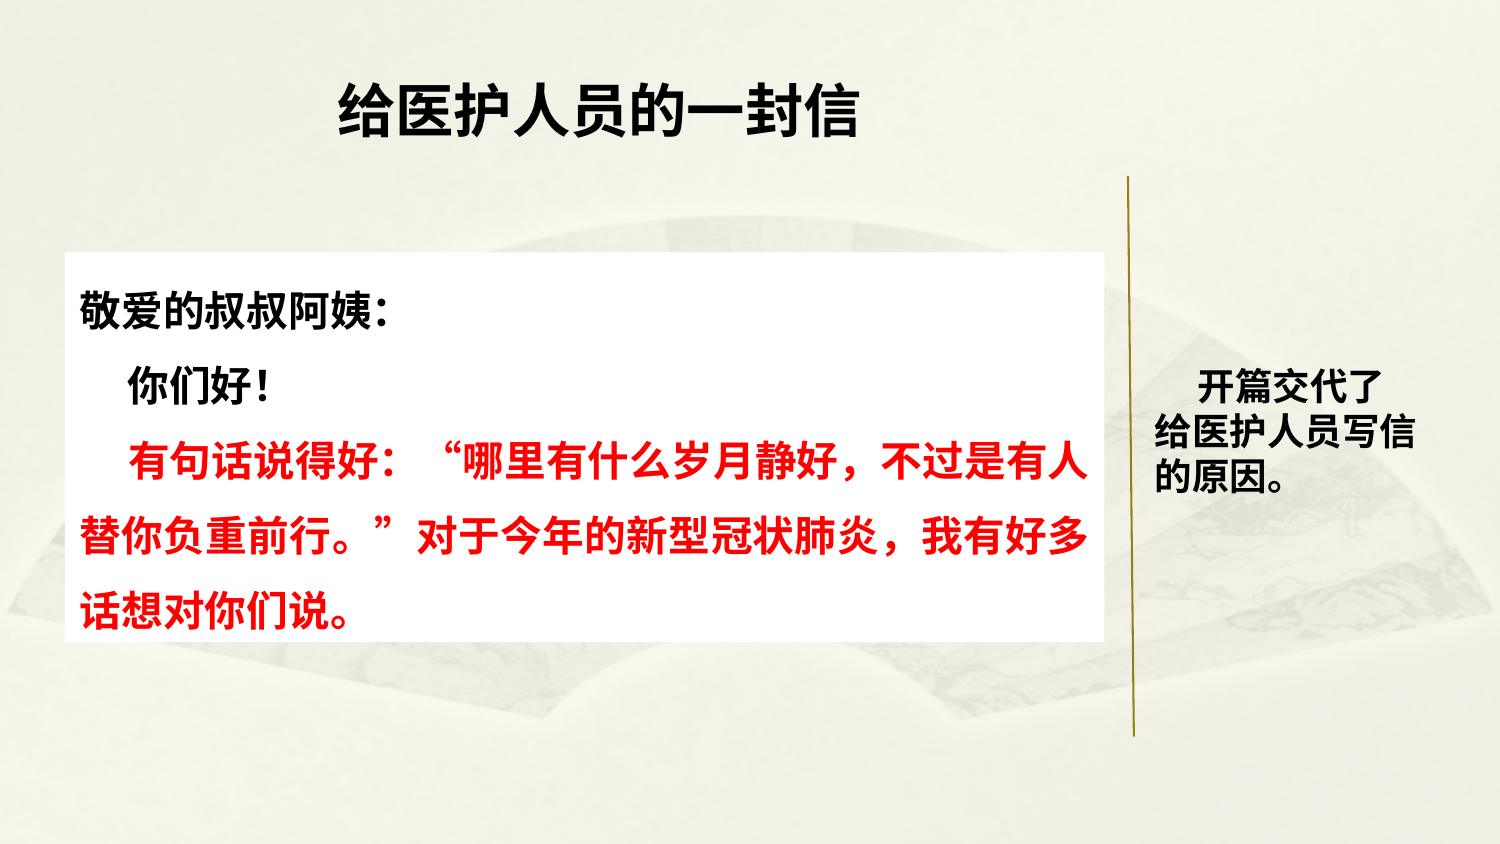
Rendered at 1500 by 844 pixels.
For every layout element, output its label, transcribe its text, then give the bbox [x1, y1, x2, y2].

text_box 敬爱的叔叔阿姨： 你们好！ 有句话说得好：“哪里有什么岁月静好，不过是有人替你负重前行。”对于今年的新型冠状肺炎，我有好多话想对你们说。 [64, 252, 1105, 643]
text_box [1127, 175, 1135, 738]
text_box 开篇交代了给医护人员写信的原因。 [1139, 220, 1436, 606]
text_box 给医护人员的一封信 [183, 67, 1017, 152]
